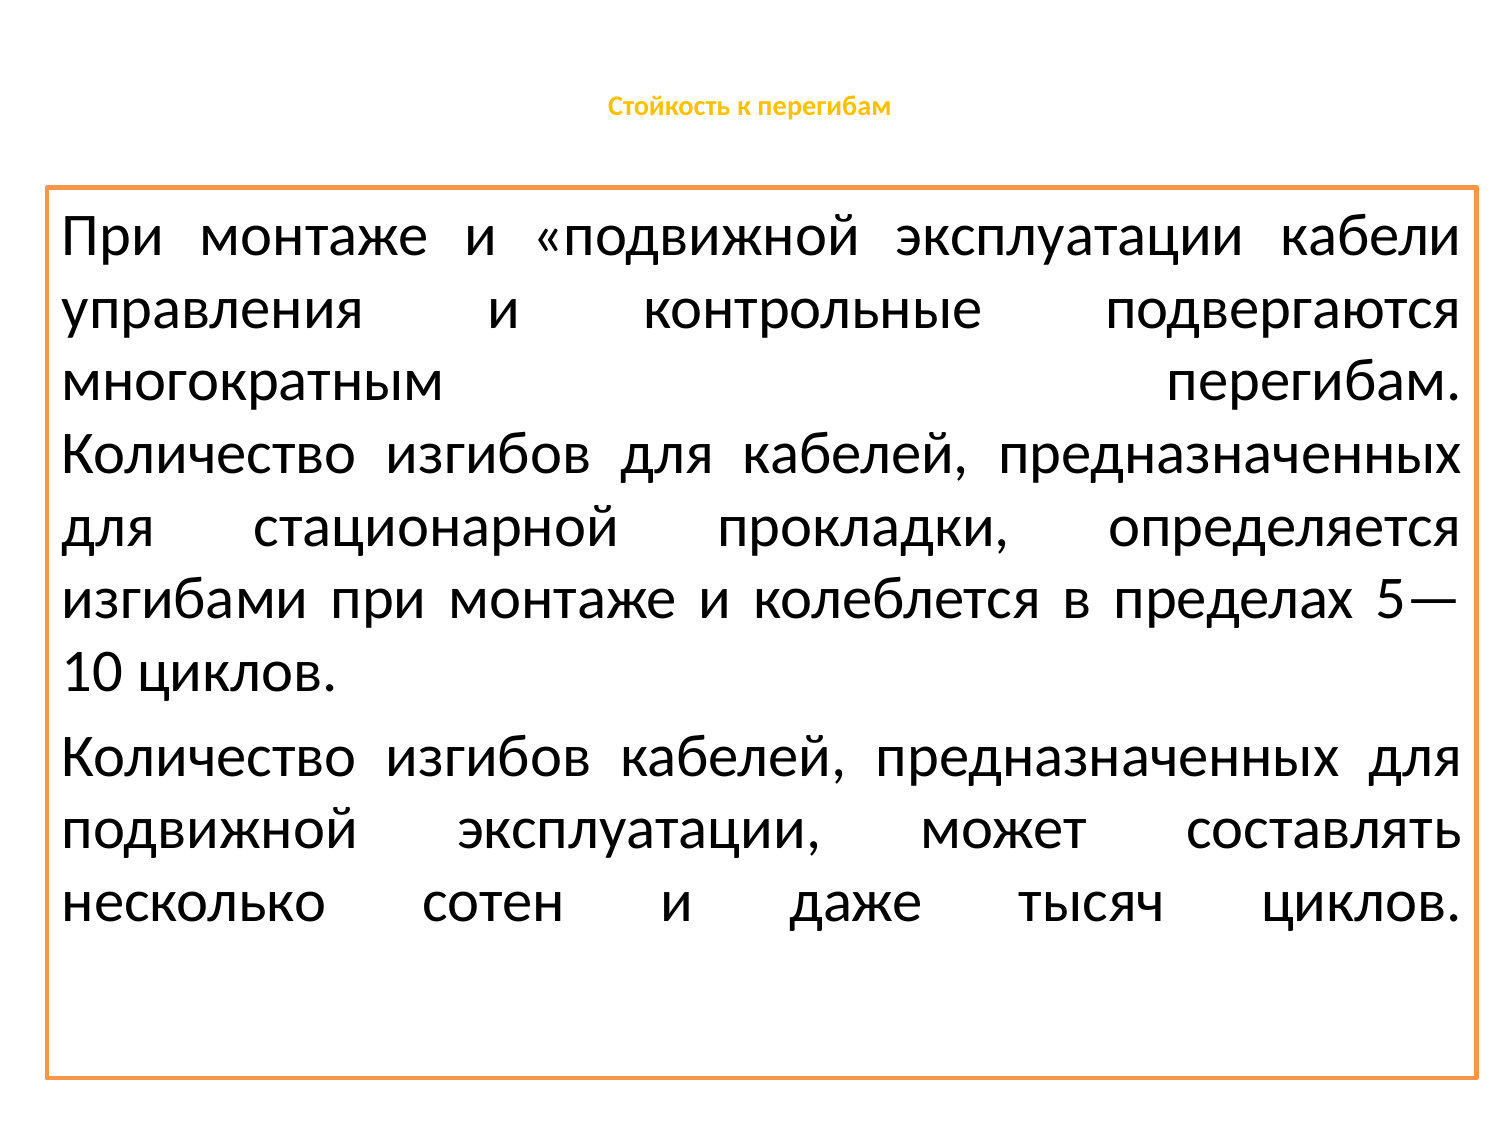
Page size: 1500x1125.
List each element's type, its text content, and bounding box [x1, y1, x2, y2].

list При монтаже и «подвижной эксплуатации кабели управления и контрольные подвергаются многократным перегибам. Количество изгибов для кабелей, предназначенных для стационарной прокладки, определяется изгибами при монтаже и колеблется в пределах 5—10 циклов. Количество изгибов кабелей, предназначенных для подвижной эксплуатации, может составлять несколько сотен и даже тысяч циклов. [45, 185, 1479, 1080]
title Стойкость к перегибам [75, 45, 1425, 164]
